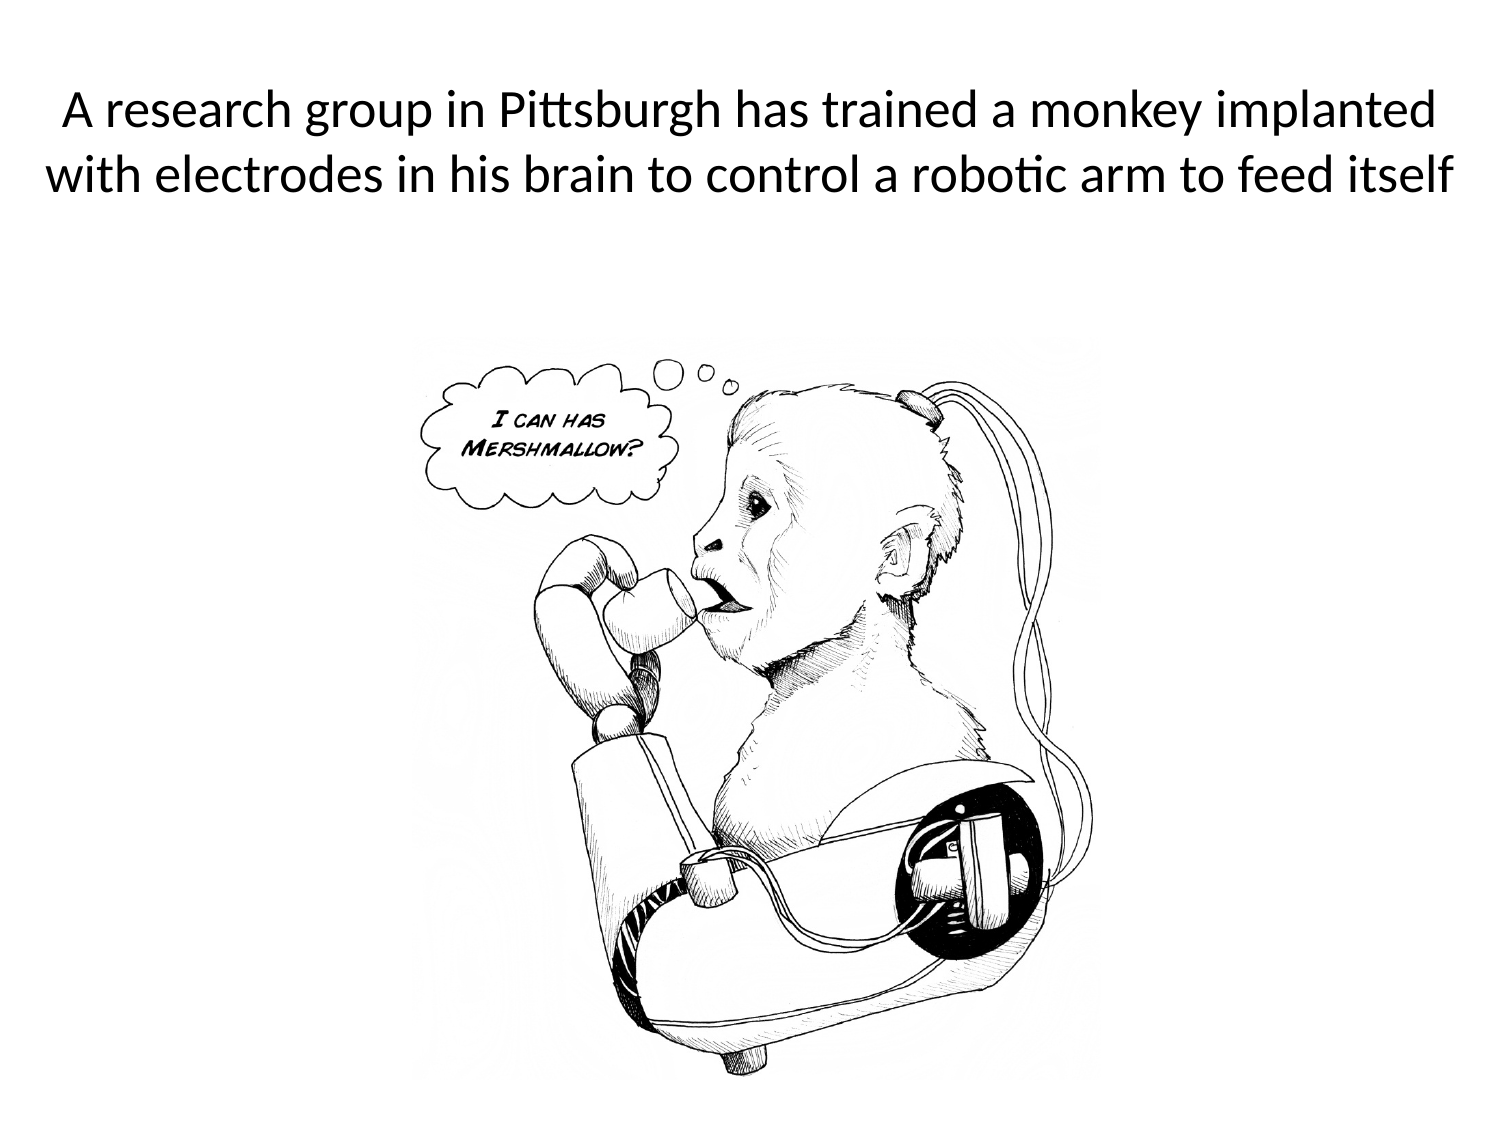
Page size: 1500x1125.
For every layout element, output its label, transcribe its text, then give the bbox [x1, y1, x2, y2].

title A research group in Pittsburgh has trained a monkey implanted with electrodes in his brain to control a robotic arm to feed itself [0, 45, 1500, 233]
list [412, 337, 1101, 1081]
